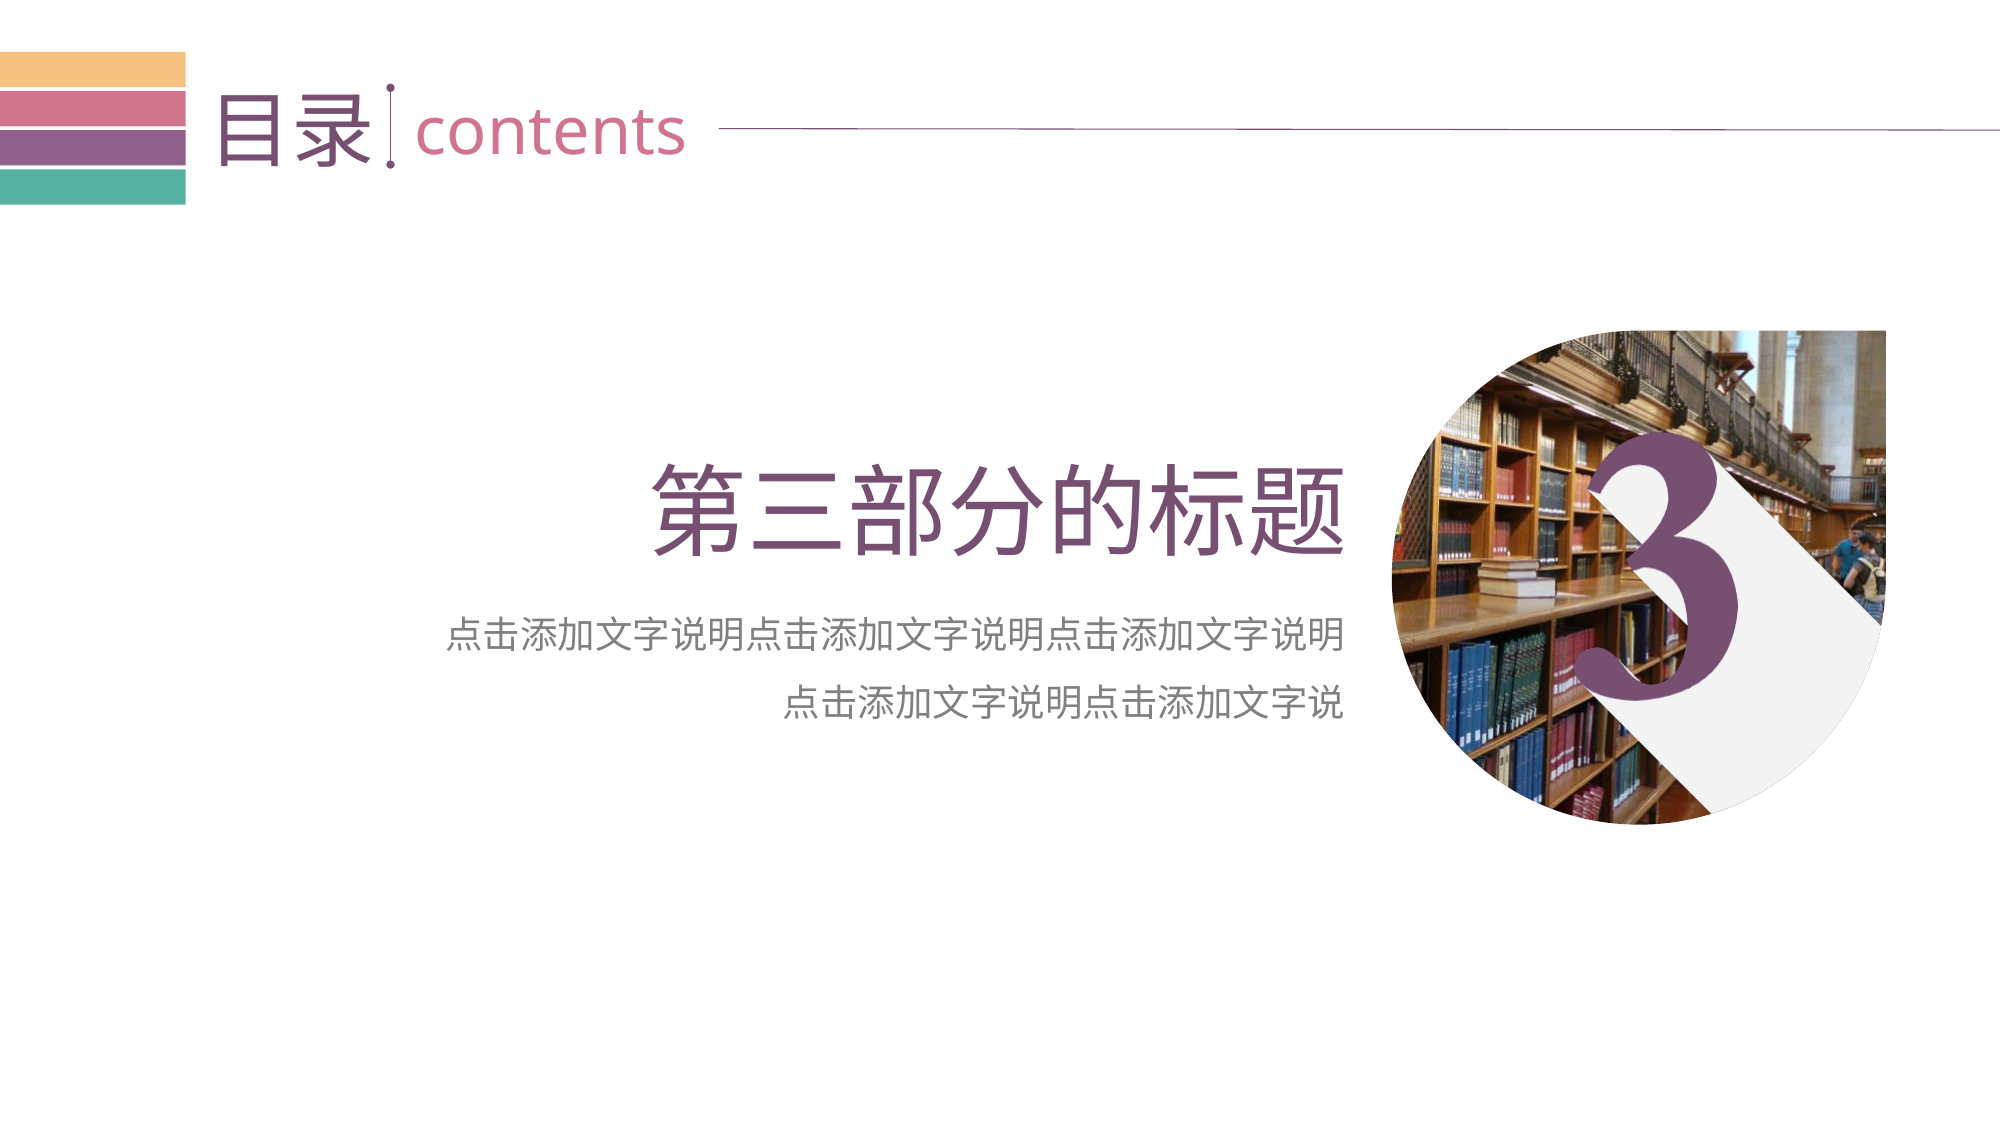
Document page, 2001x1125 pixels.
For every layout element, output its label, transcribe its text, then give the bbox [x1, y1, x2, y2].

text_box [1391, 330, 1886, 825]
text_box 目录 [186, 70, 398, 185]
text_box 第三部分的标题 [625, 441, 1363, 576]
text_box contents [399, 80, 741, 176]
text_box 点击添加文字说明点击添加文字说明点击添加文字说明点击添加文字说明点击添加文字说 [419, 581, 1360, 731]
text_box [0, 51, 186, 205]
